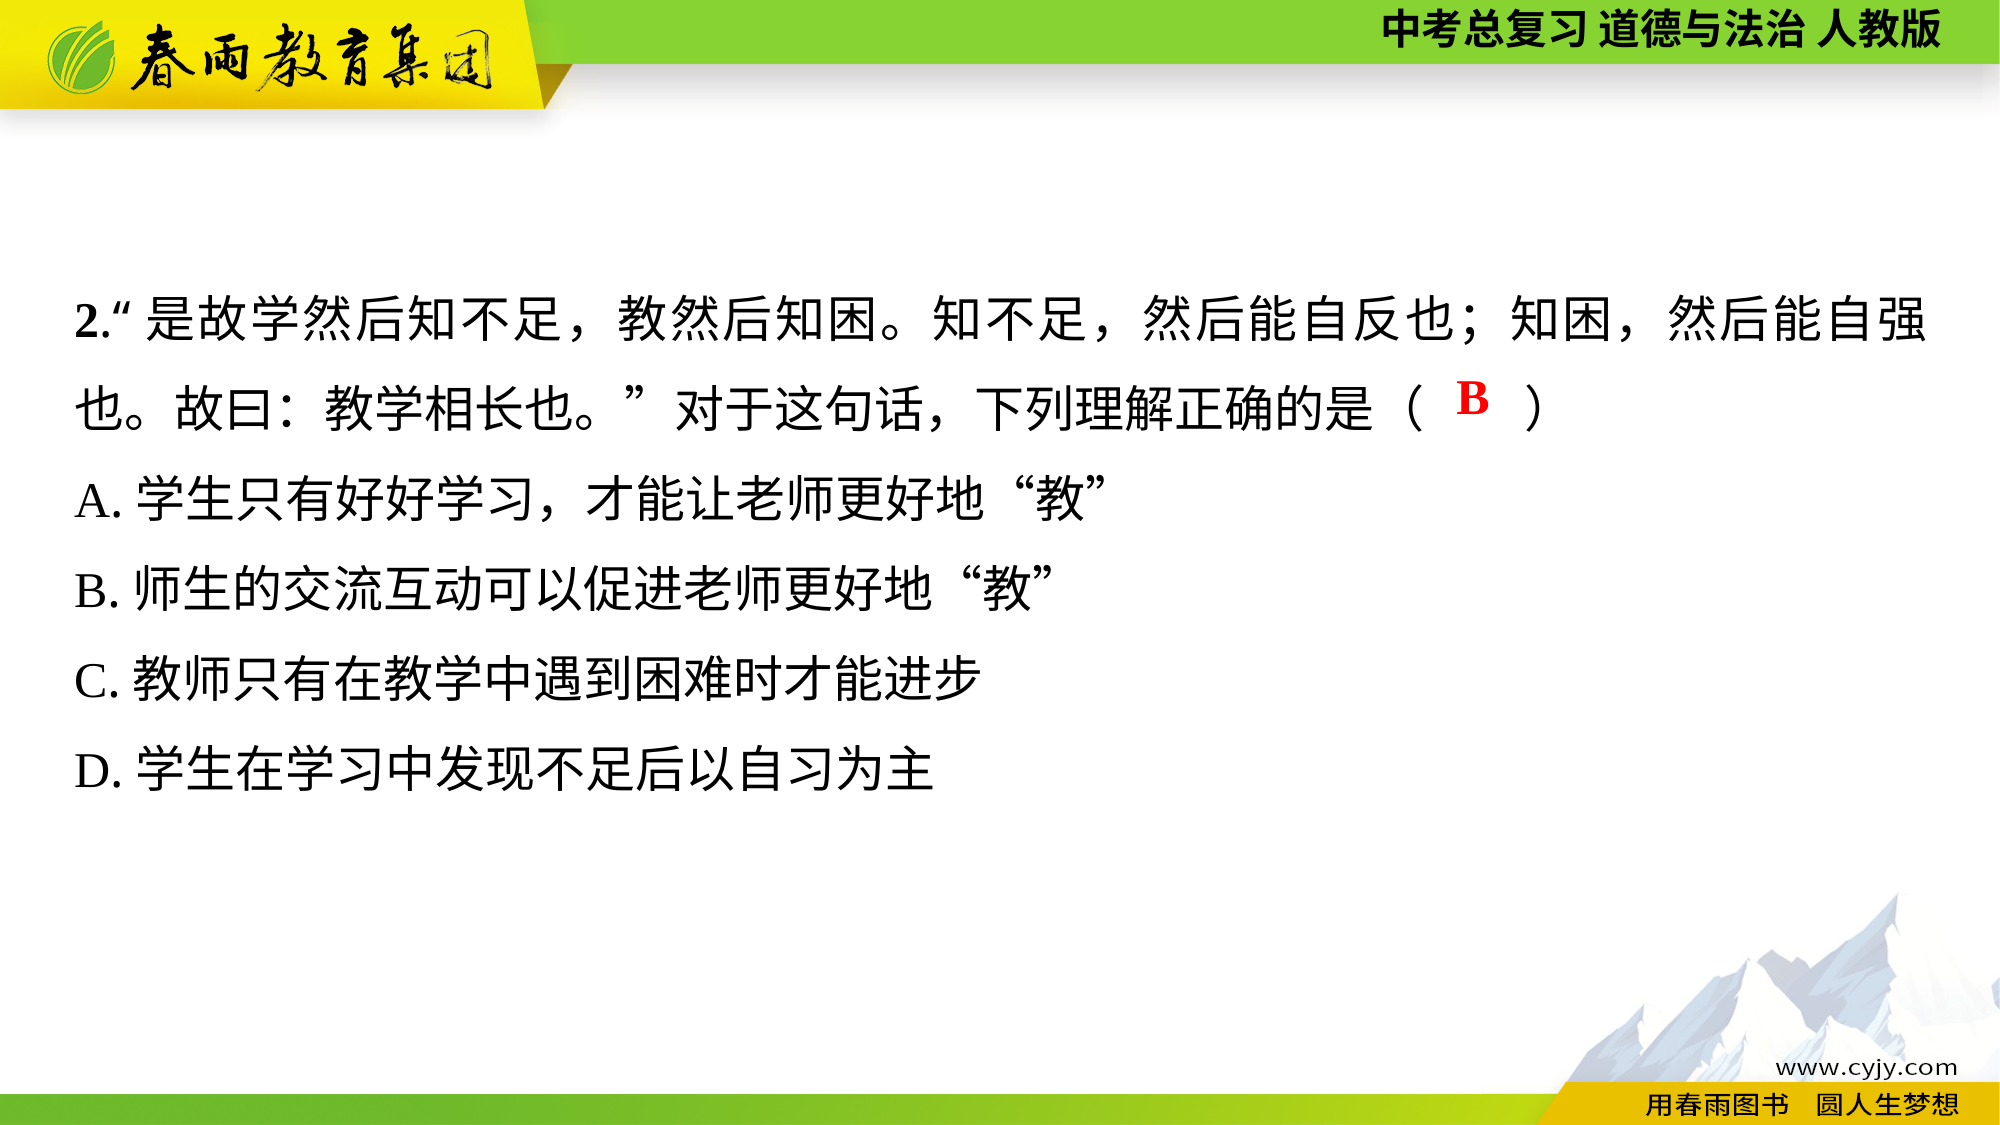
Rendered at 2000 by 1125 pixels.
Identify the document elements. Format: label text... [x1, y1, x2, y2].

picture [0, 0, 2000, 1125]
text_box B [1441, 357, 1505, 433]
list 2.“是故学然后知不足，教然后知困。知不足，然后能自反也；知困，然后能自强也。故曰：教学相长也。”对于这句话，下列理解正确的是（ ） A.学生只有好好学习，才能让老师更好地“教” B.师生的交流互动可以促进老师更好地“教” C.教师只有在教学中遇到困难时才能进步 D.学生在学习中发现不足后以自习为主 [59, 249, 1944, 799]
